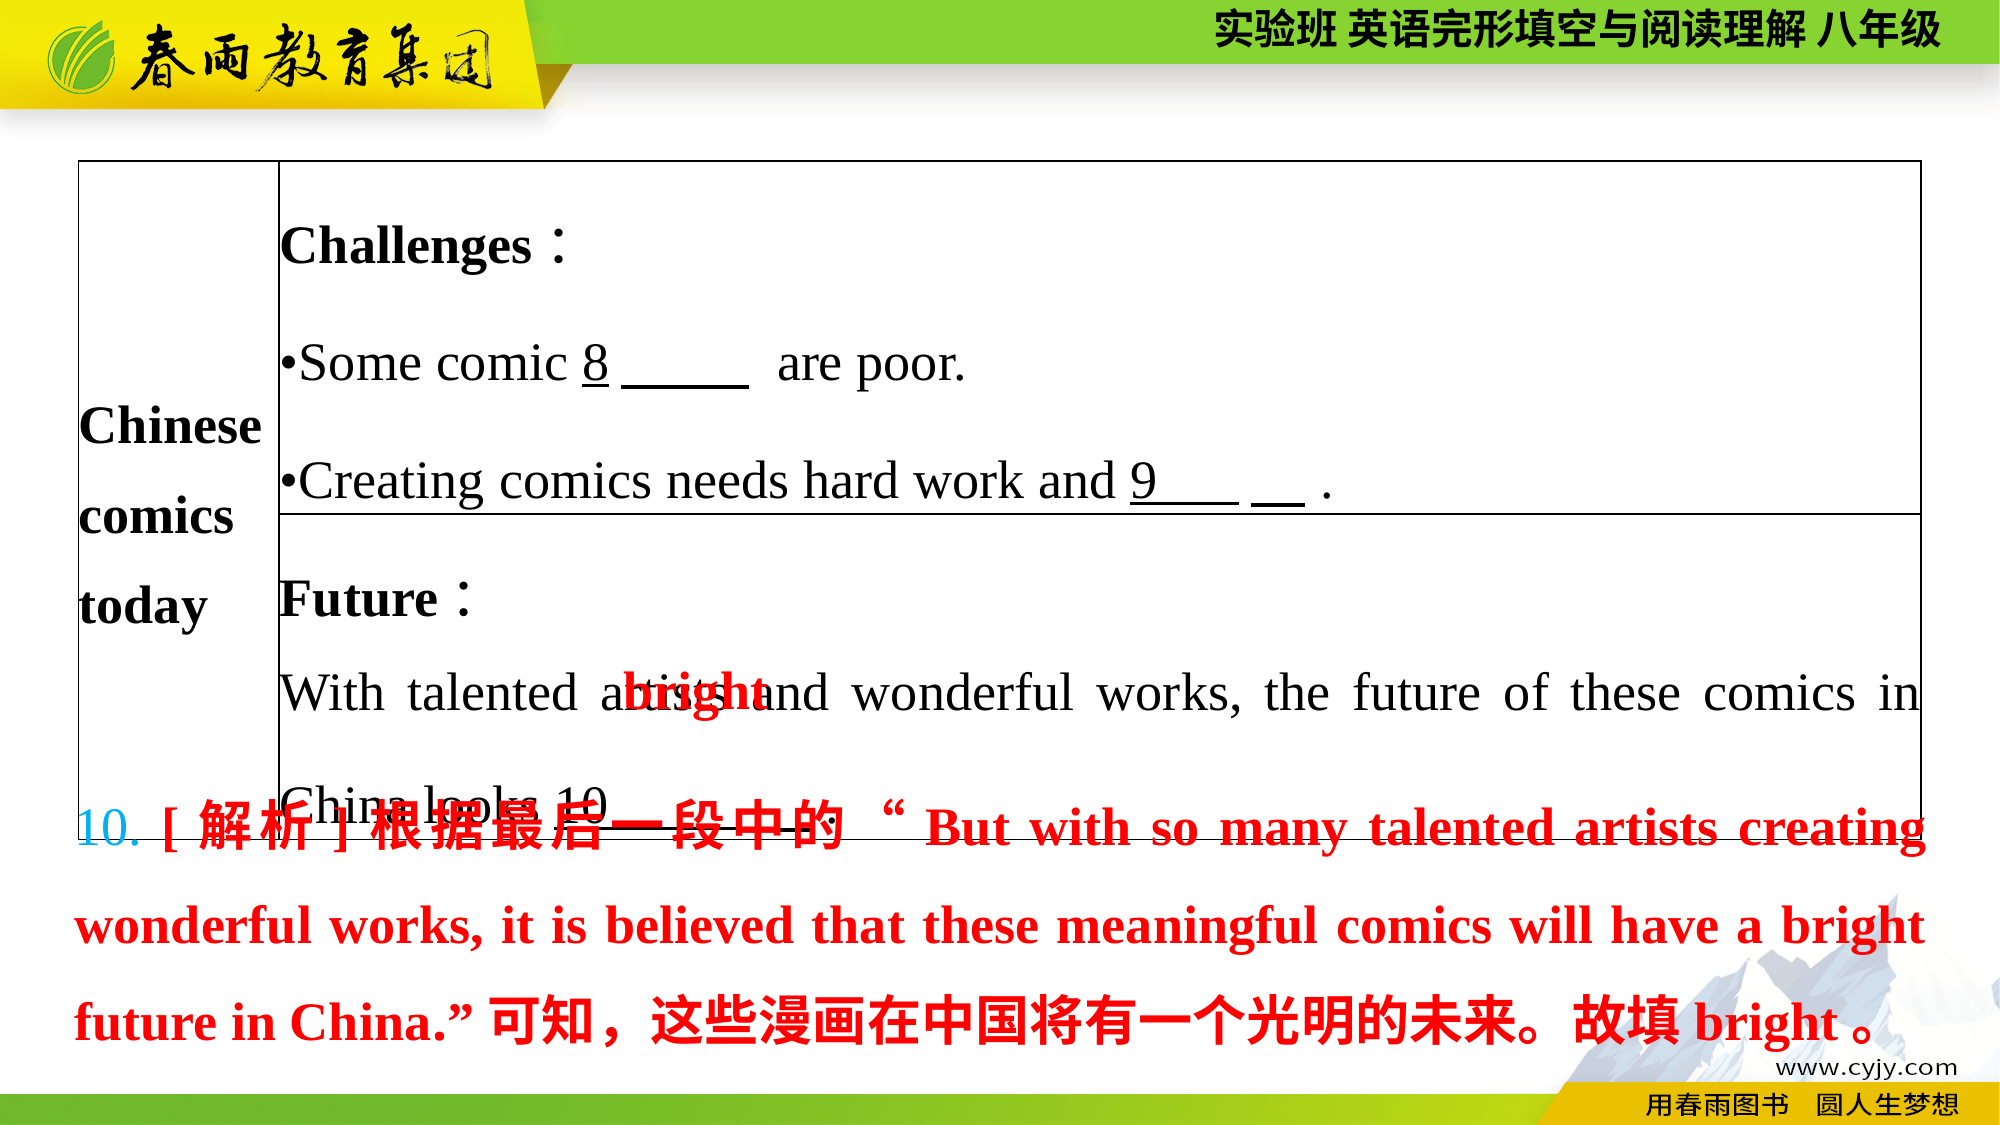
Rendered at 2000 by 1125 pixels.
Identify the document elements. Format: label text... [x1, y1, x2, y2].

table_cell Future： With talented artists and wonderful works, the future of these comics in China looks 10 . [280, 515, 1920, 751]
text_box bright [609, 648, 784, 728]
table_header Chinese comics today [79, 162, 278, 751]
list 10. [解析]根据最后一段中的“But with so many talented artists creating wonderful works, it is believed that these meaningful comics will have a bright future in China.”可知，这些漫画在中国将有一个光明的未来。故填bright。 [59, 751, 1944, 1050]
picture [0, 0, 2000, 1125]
table_header Challenges： •Some comic 8 are poor. •Creating comics needs hard work and 9 . [280, 162, 1920, 513]
